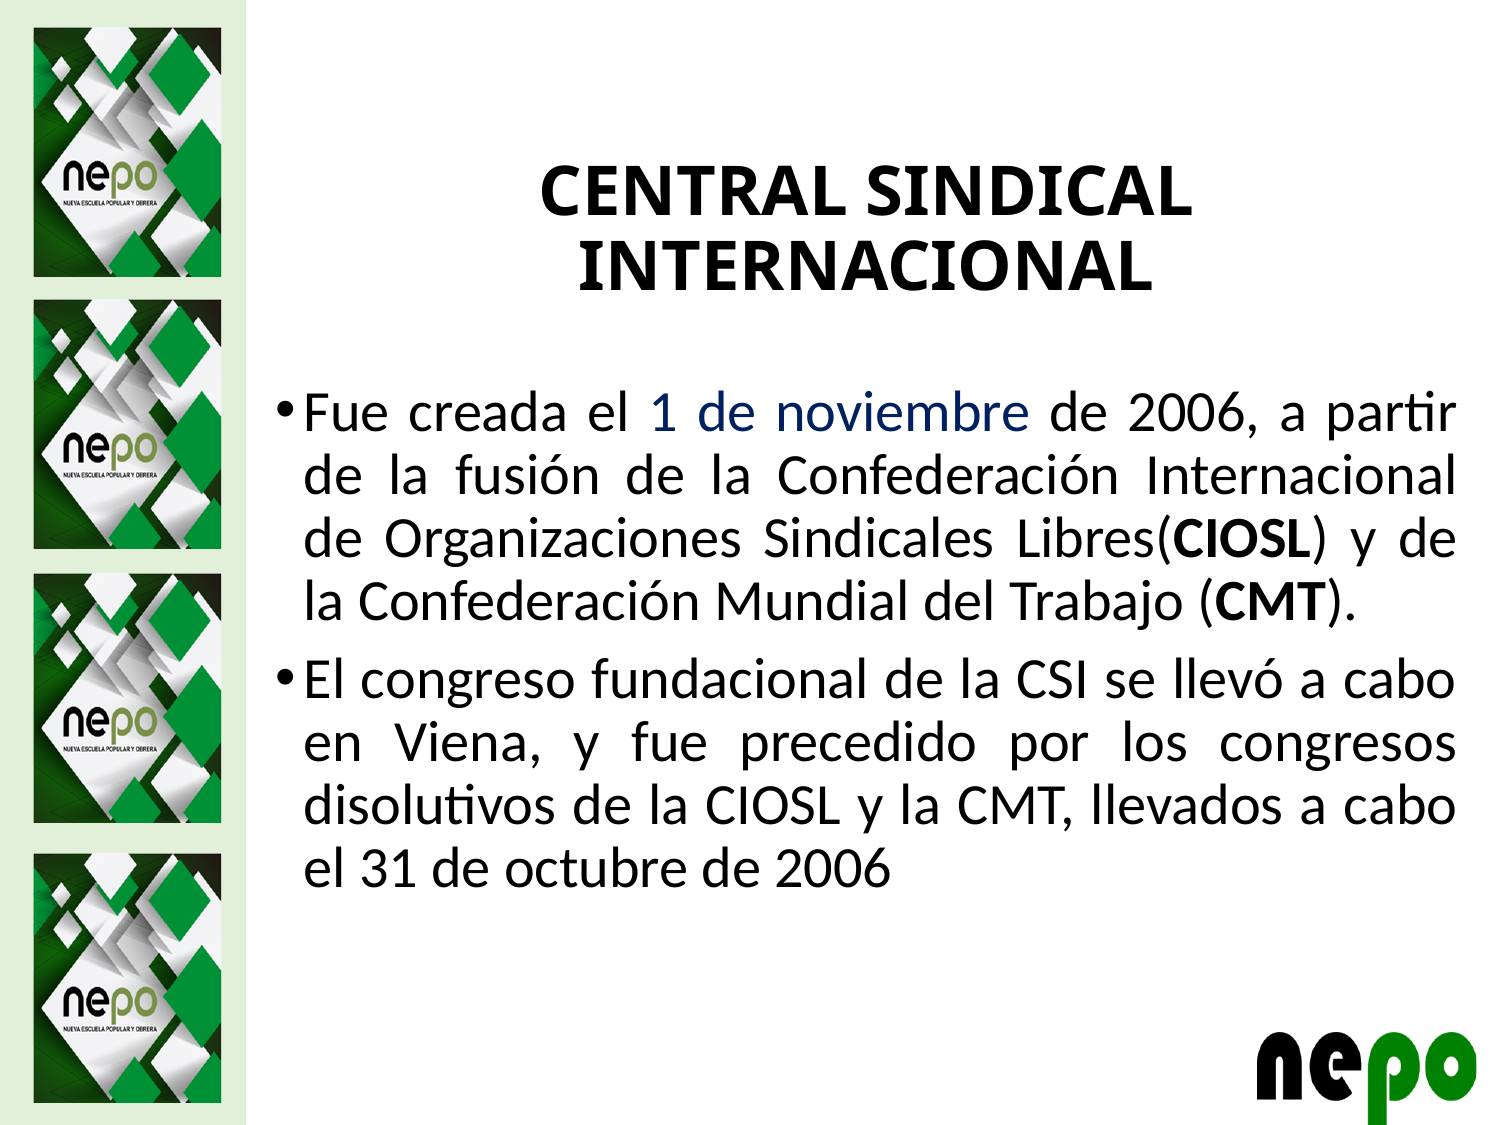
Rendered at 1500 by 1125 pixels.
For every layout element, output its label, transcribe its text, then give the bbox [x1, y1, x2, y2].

title CENTRAL SINDICAL INTERNACIONAL [260, 149, 1473, 272]
picture [1257, 1032, 1477, 1125]
list Fue creada el 1 de noviembre de 2006, a partir de la fusión de la Confederación Internacional de Organizaciones Sindicales Libres(CIOSL) y de la Confederación Mundial del Trabajo (CMT). El congreso fundacional de la CSI se llevó a cabo en Viena, y fue precedido por los congresos disolutivos de la CIOSL y la CMT, llevados a cabo el 31 de octubre de 2006 [260, 373, 1473, 1014]
picture [0, 0, 246, 1125]
